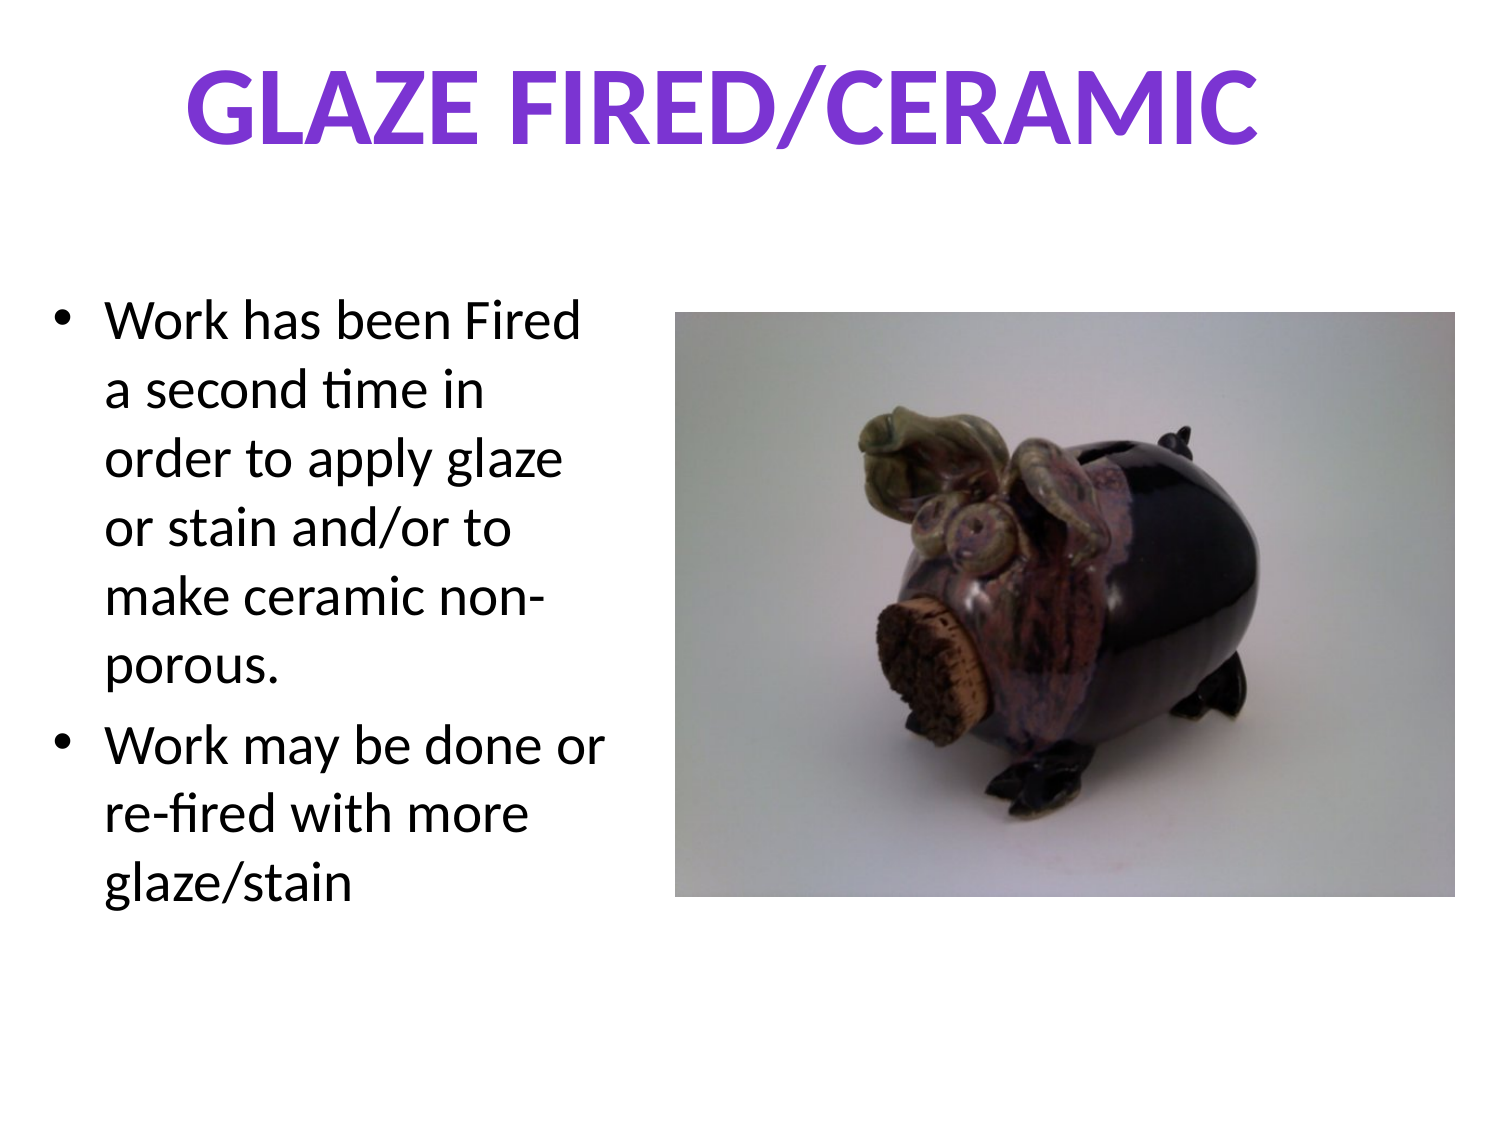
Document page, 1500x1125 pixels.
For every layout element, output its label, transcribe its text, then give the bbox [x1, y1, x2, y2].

list Work has been Fired a second time in order to apply glaze or stain and/or to make ceramic non-porous. Work may be done or re-fired with more glaze/stain [37, 275, 625, 930]
text_box Glaze Fired/Ceramic [170, 24, 1276, 175]
picture [674, 312, 1455, 898]
